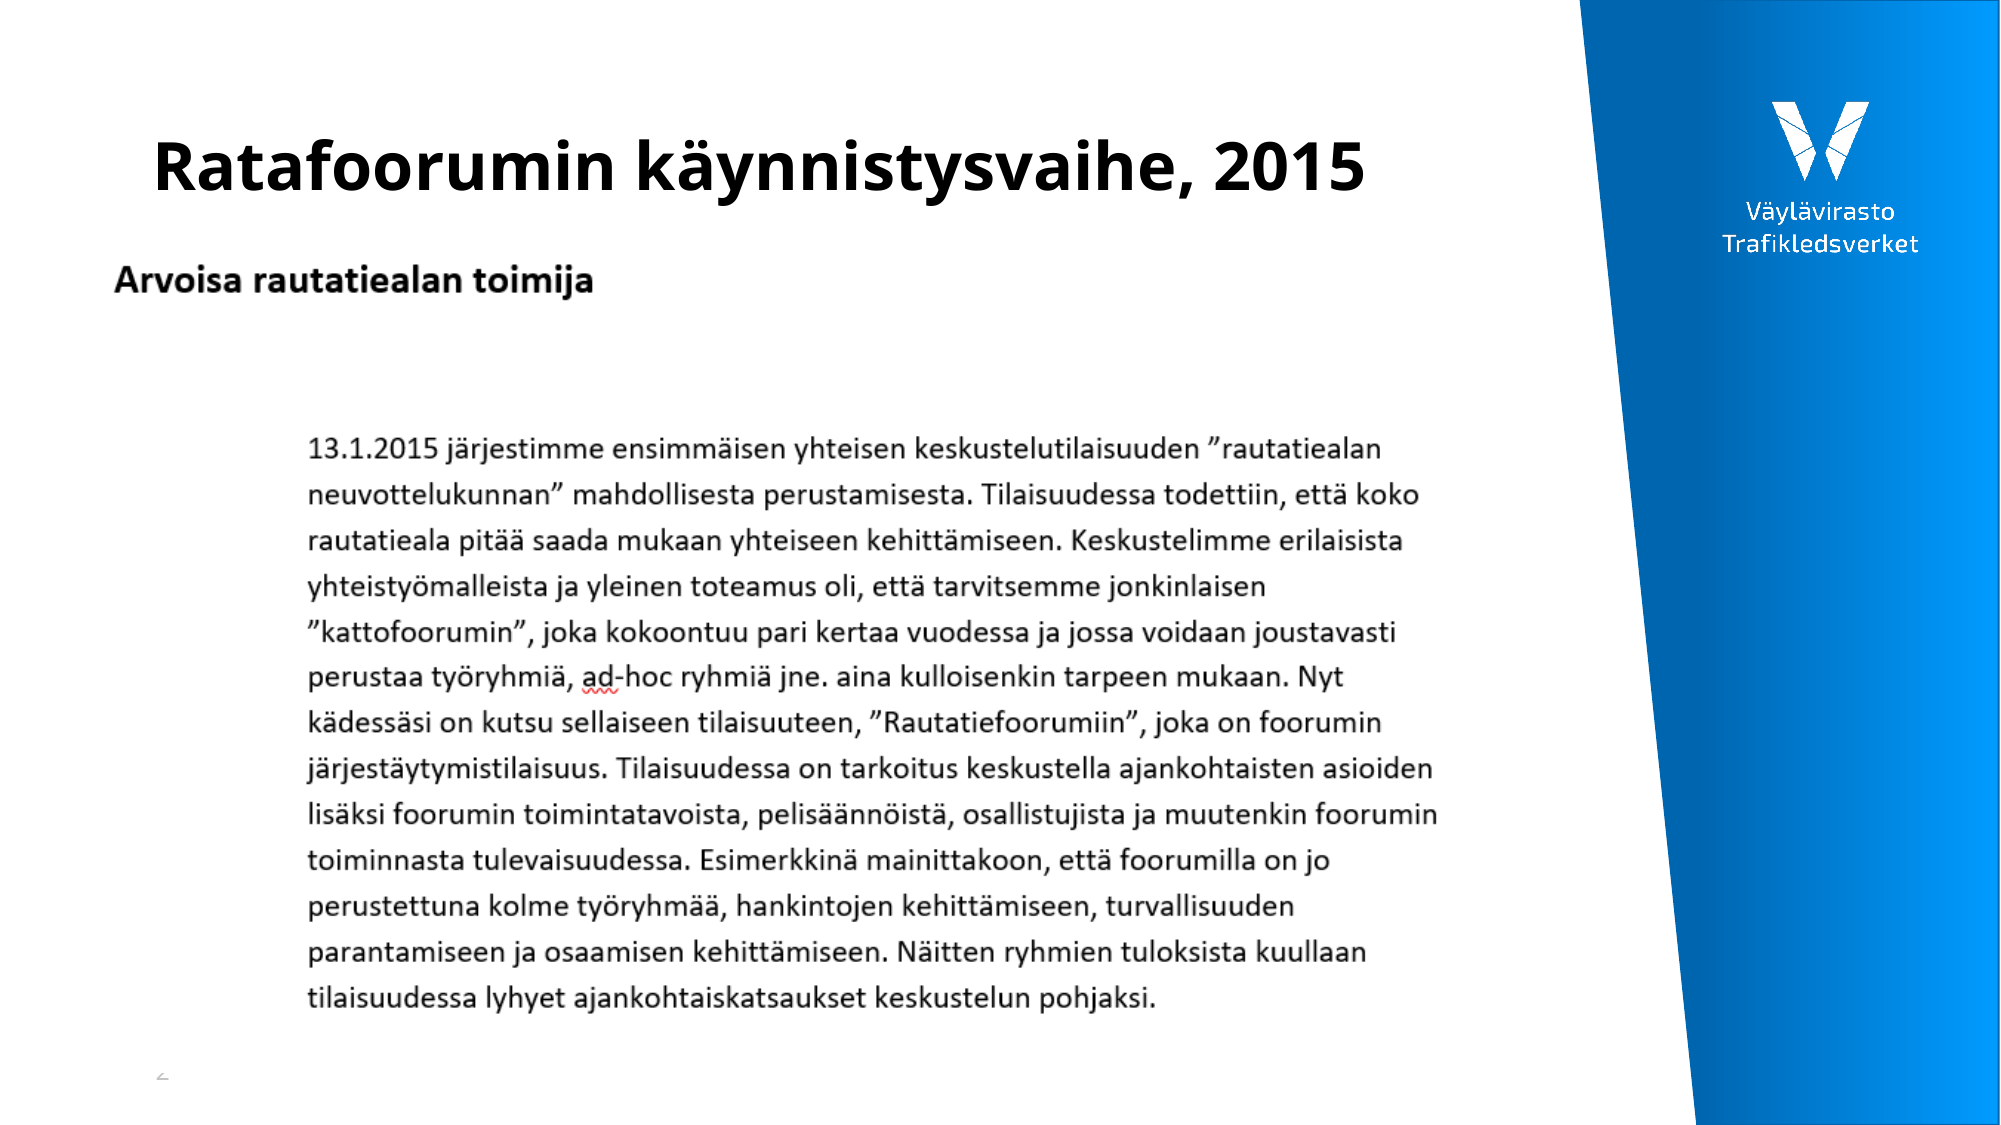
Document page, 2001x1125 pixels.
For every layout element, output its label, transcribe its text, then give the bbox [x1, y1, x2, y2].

picture [98, 247, 1494, 1073]
slide_number 2 [140, 1073, 233, 1103]
picture [1669, 47, 1971, 306]
title Ratafoorumin käynnistysvaihe, 2015 [137, 59, 1455, 247]
